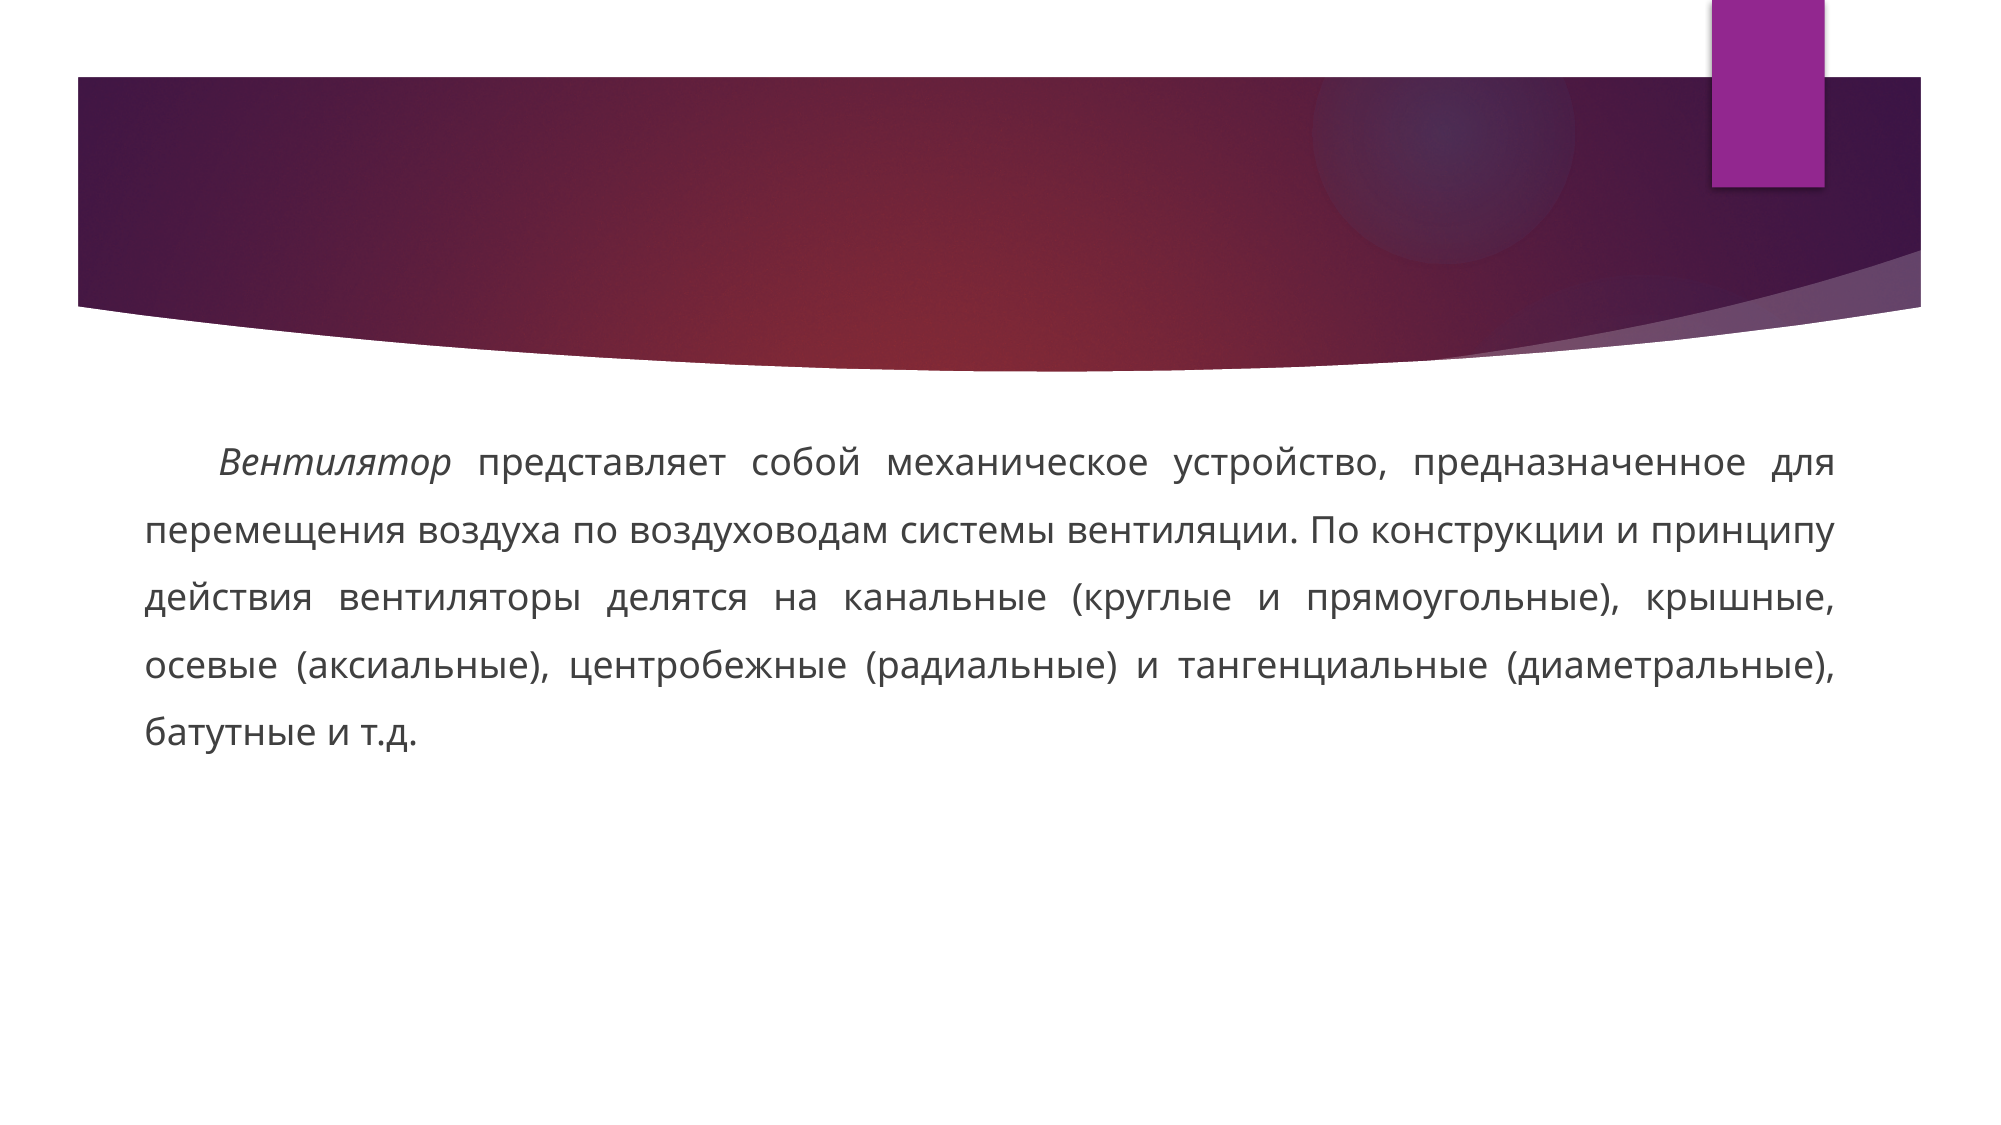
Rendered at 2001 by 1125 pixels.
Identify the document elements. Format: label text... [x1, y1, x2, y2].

list Вентилятор представляет собой механическое устройство, предназначенное для перемещения воздуха по воздуховодам системы вентиляции. По конструкции и принципу действия вентиляторы делятся на канальные (круглые и прямоугольные), крышные, осевые (аксиальные), центробежные (радиальные) и тангенциальные (диаметральные), батутные и т.д. [129, 408, 1852, 822]
